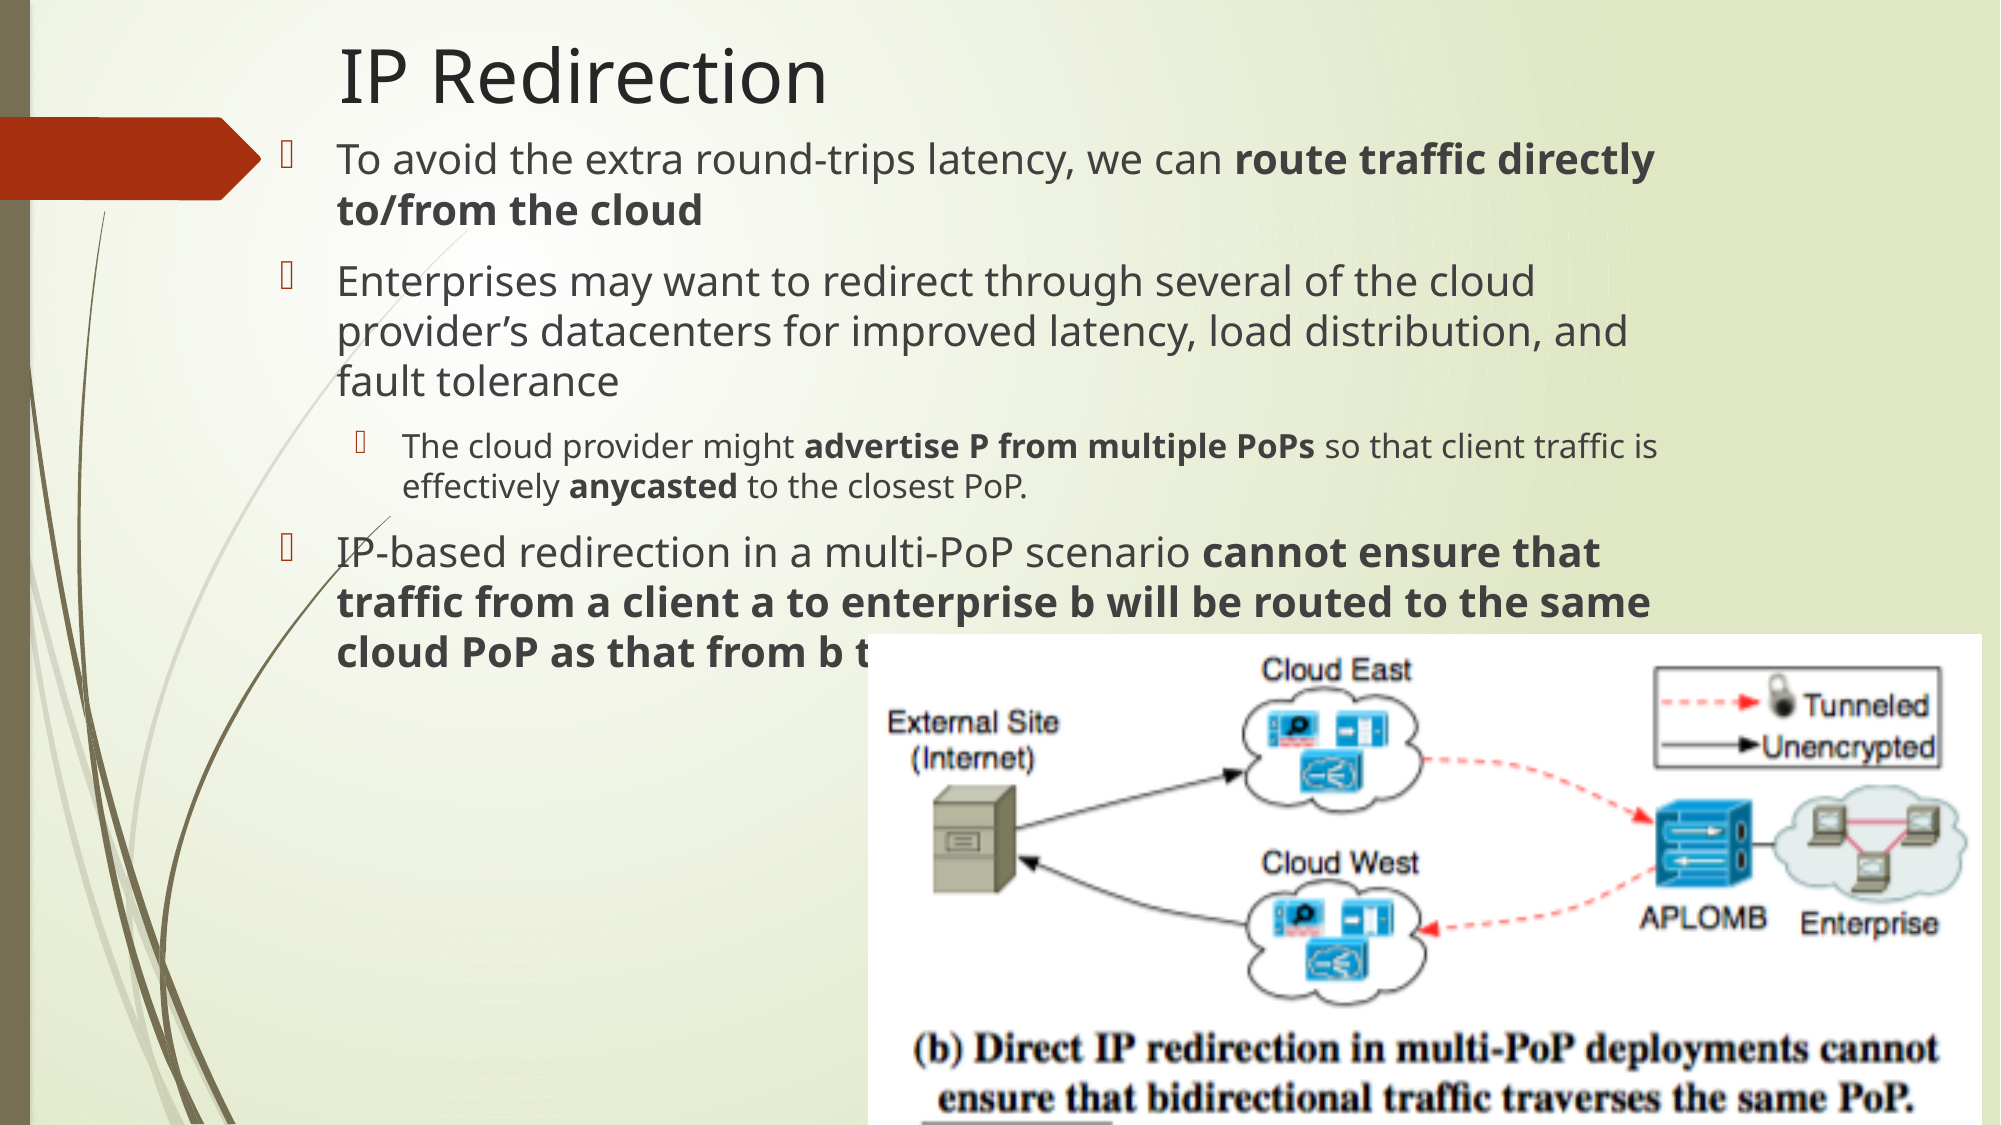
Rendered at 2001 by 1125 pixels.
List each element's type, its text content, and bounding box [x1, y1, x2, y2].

title IP Redirection [324, 20, 1787, 231]
picture [868, 634, 1983, 1125]
list To avoid the extra round-trips latency, we can route traffic directly to/from the cloud Enterprises may want to redirect through several of the cloud provider’s datacenters for improved latency, load distribution, and fault tolerance The cloud provider might advertise P from multiple PoPs so that client traffic is effectively anycasted to the closest PoP. IP-based redirection in a multi-PoP scenario cannot ensure that traffic from a client a to enterprise b will be routed to the same cloud PoP as that from b to a [264, 125, 1728, 746]
